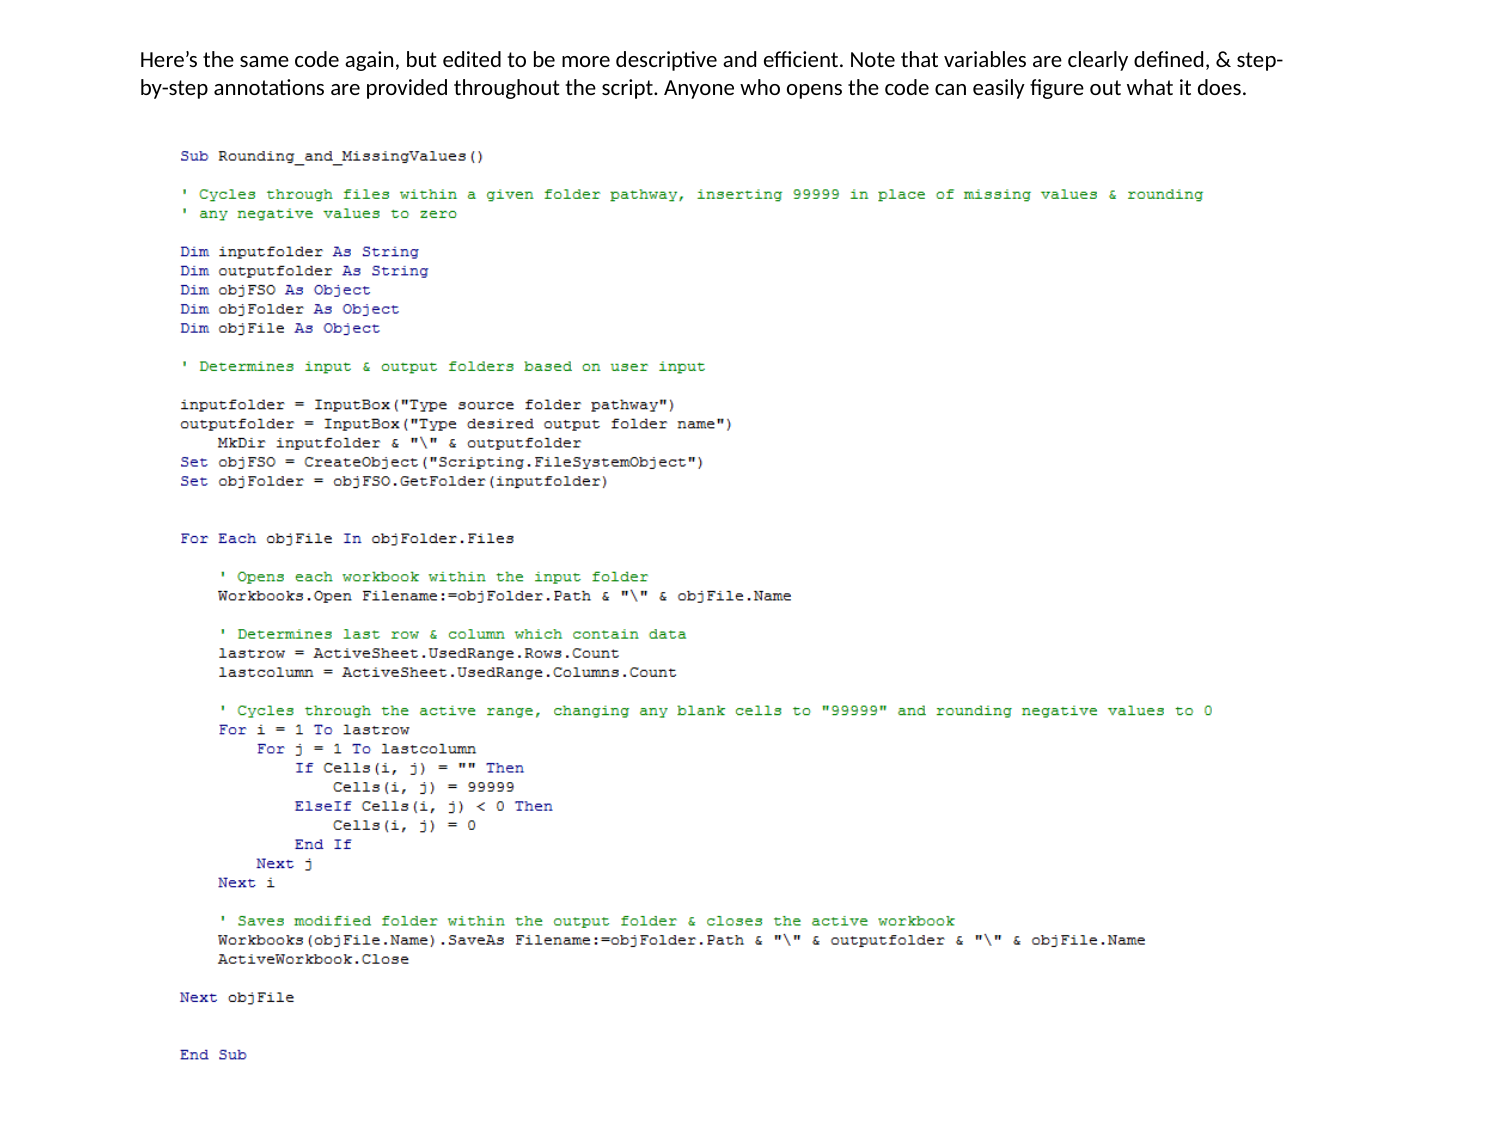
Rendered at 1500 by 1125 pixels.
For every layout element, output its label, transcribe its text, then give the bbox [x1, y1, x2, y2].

text_box Here’s the same code again, but edited to be more descriptive and efficient. Note that variables are clearly defined, & step-by-step annotations are provided throughout the script. Anyone who opens the code can easily figure out what it does. [124, 37, 1325, 108]
picture [174, 144, 1226, 1076]
